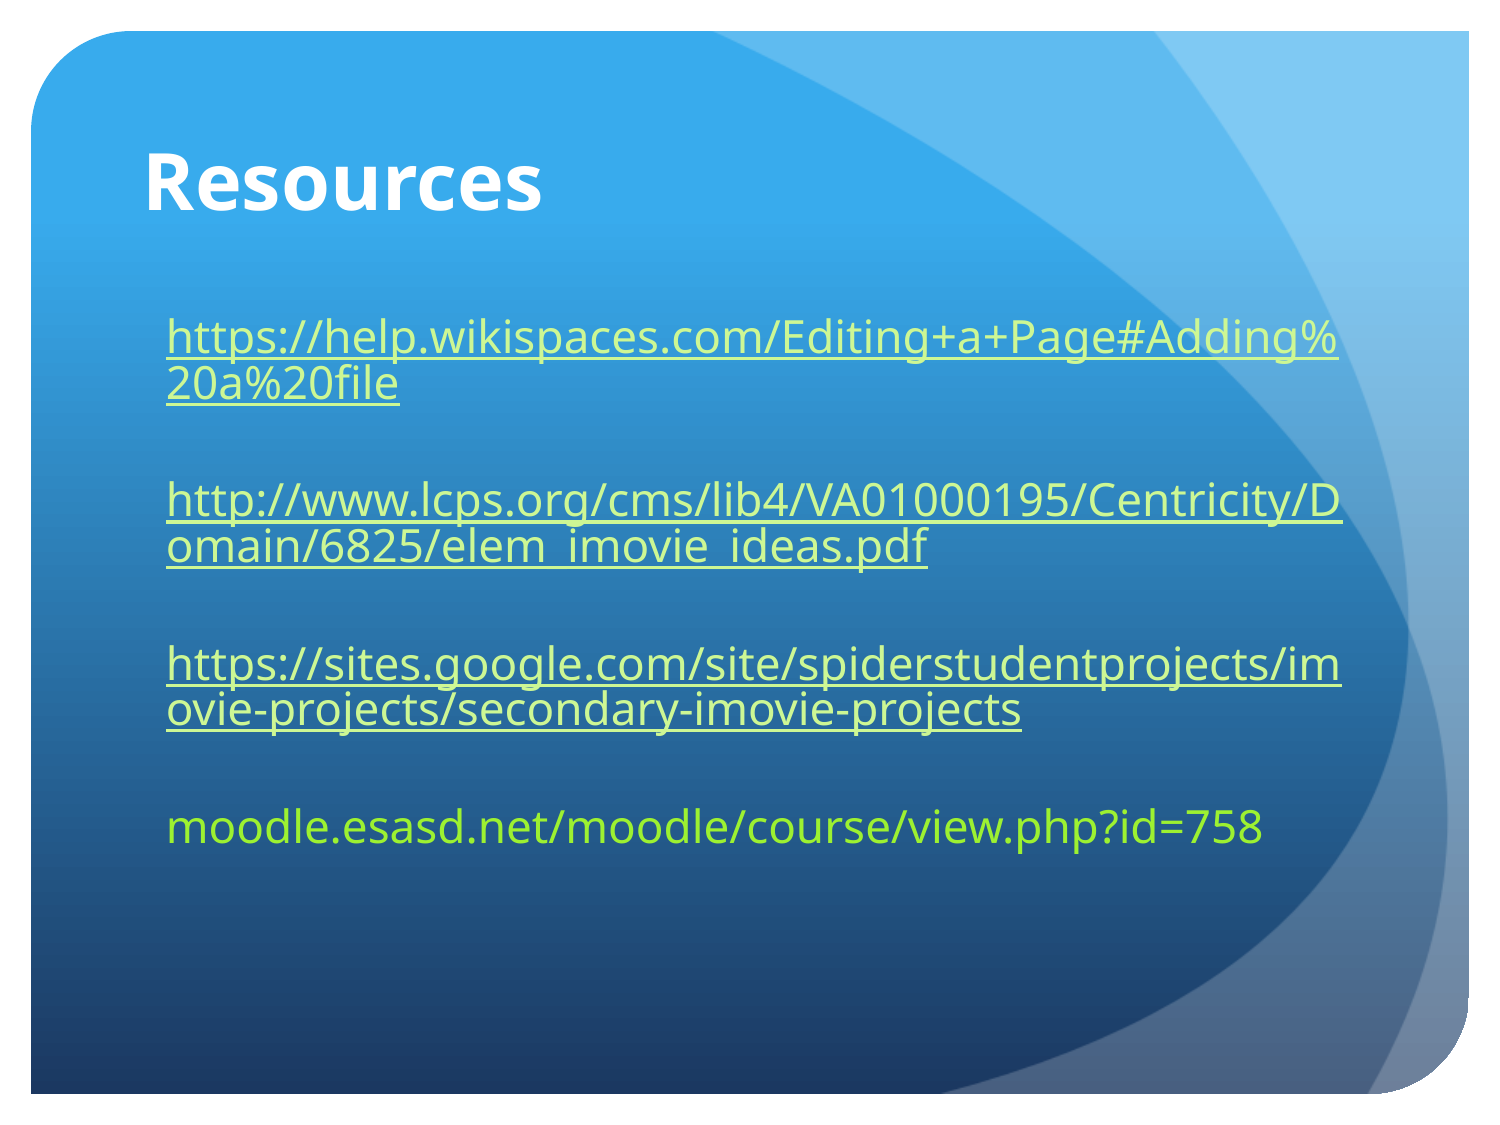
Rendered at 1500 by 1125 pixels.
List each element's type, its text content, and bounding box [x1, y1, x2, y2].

list https://help.wikispaces.com/Editing+a+Page#Adding%20a%20file http://www.lcps.org/cms/lib4/VA01000195/Centricity/Domain/6825/elem_imovie_ideas.pdf https://sites.google.com/site/spiderstudentprojects/imovie-projects/secondary-imovie-projects moodle.esasd.net/moodle/course/view.php?id=758 [127, 299, 1372, 991]
picture [24, 30, 1473, 1094]
title Resources [127, 62, 1372, 234]
